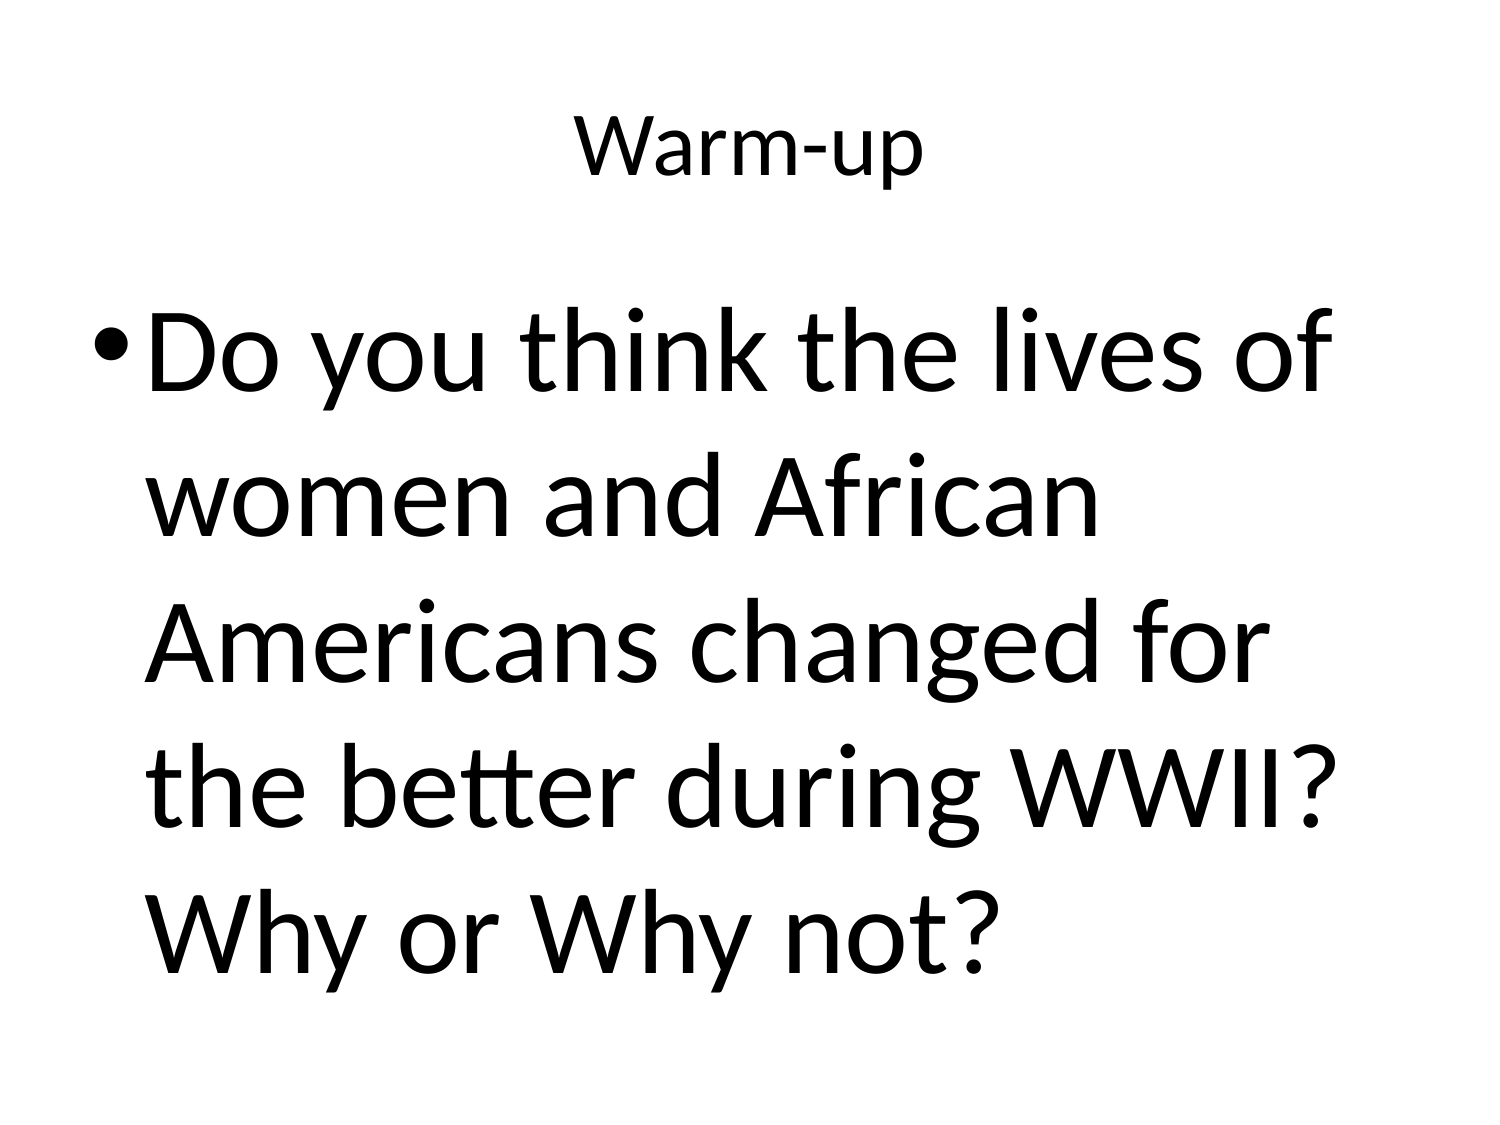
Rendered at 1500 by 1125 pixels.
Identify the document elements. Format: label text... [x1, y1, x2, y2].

list Do you think the lives of women and African Americans changed for the better during WWII? Why or Why not? [75, 262, 1425, 1005]
title Warm-up [75, 45, 1425, 233]
